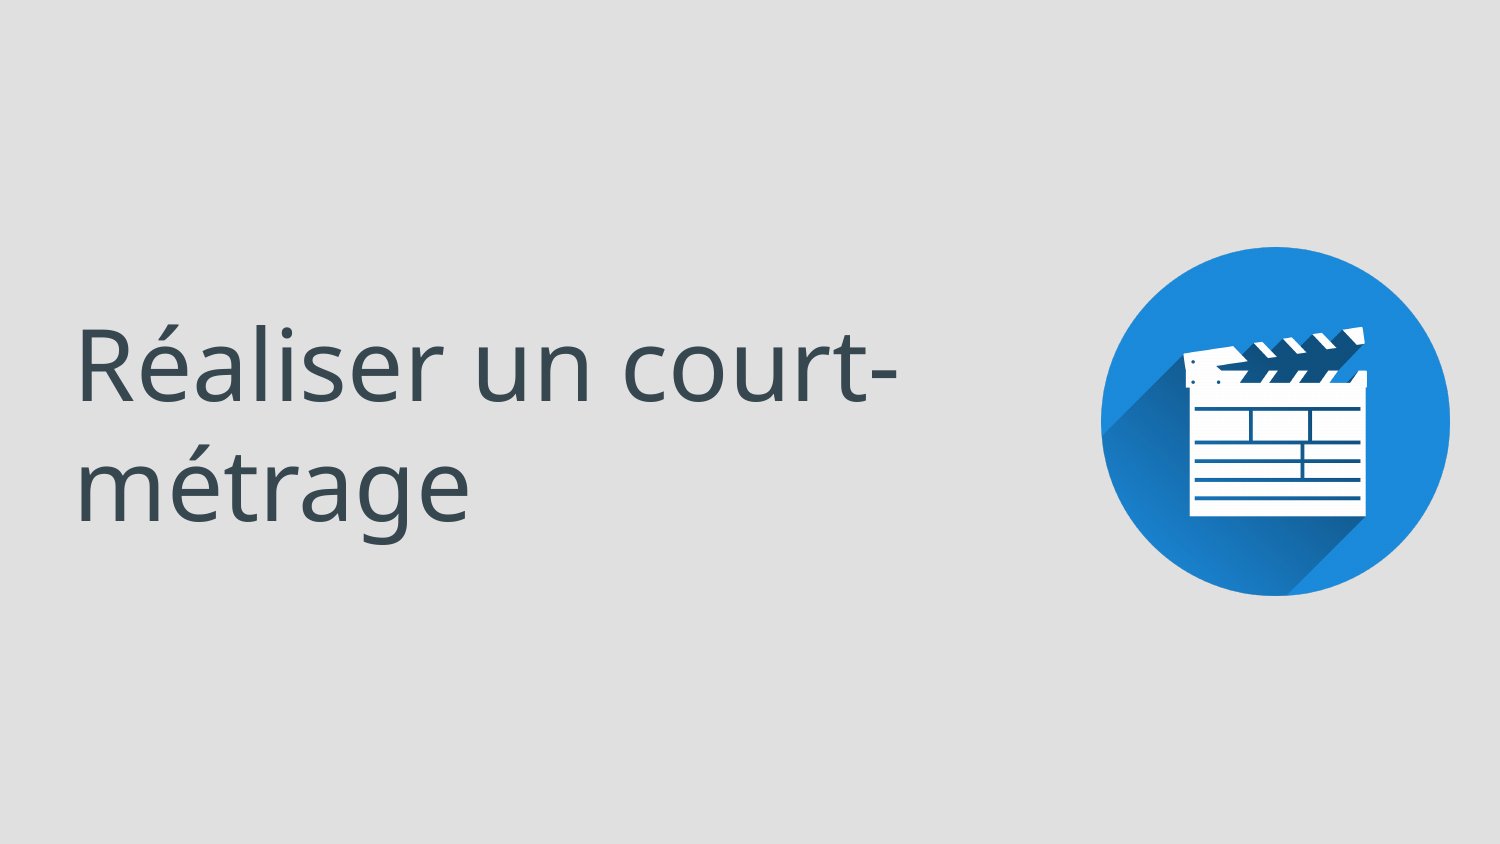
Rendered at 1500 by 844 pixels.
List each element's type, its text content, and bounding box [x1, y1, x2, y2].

picture [1101, 247, 1451, 597]
title Réaliser un court-métrage [58, 86, 1081, 758]
